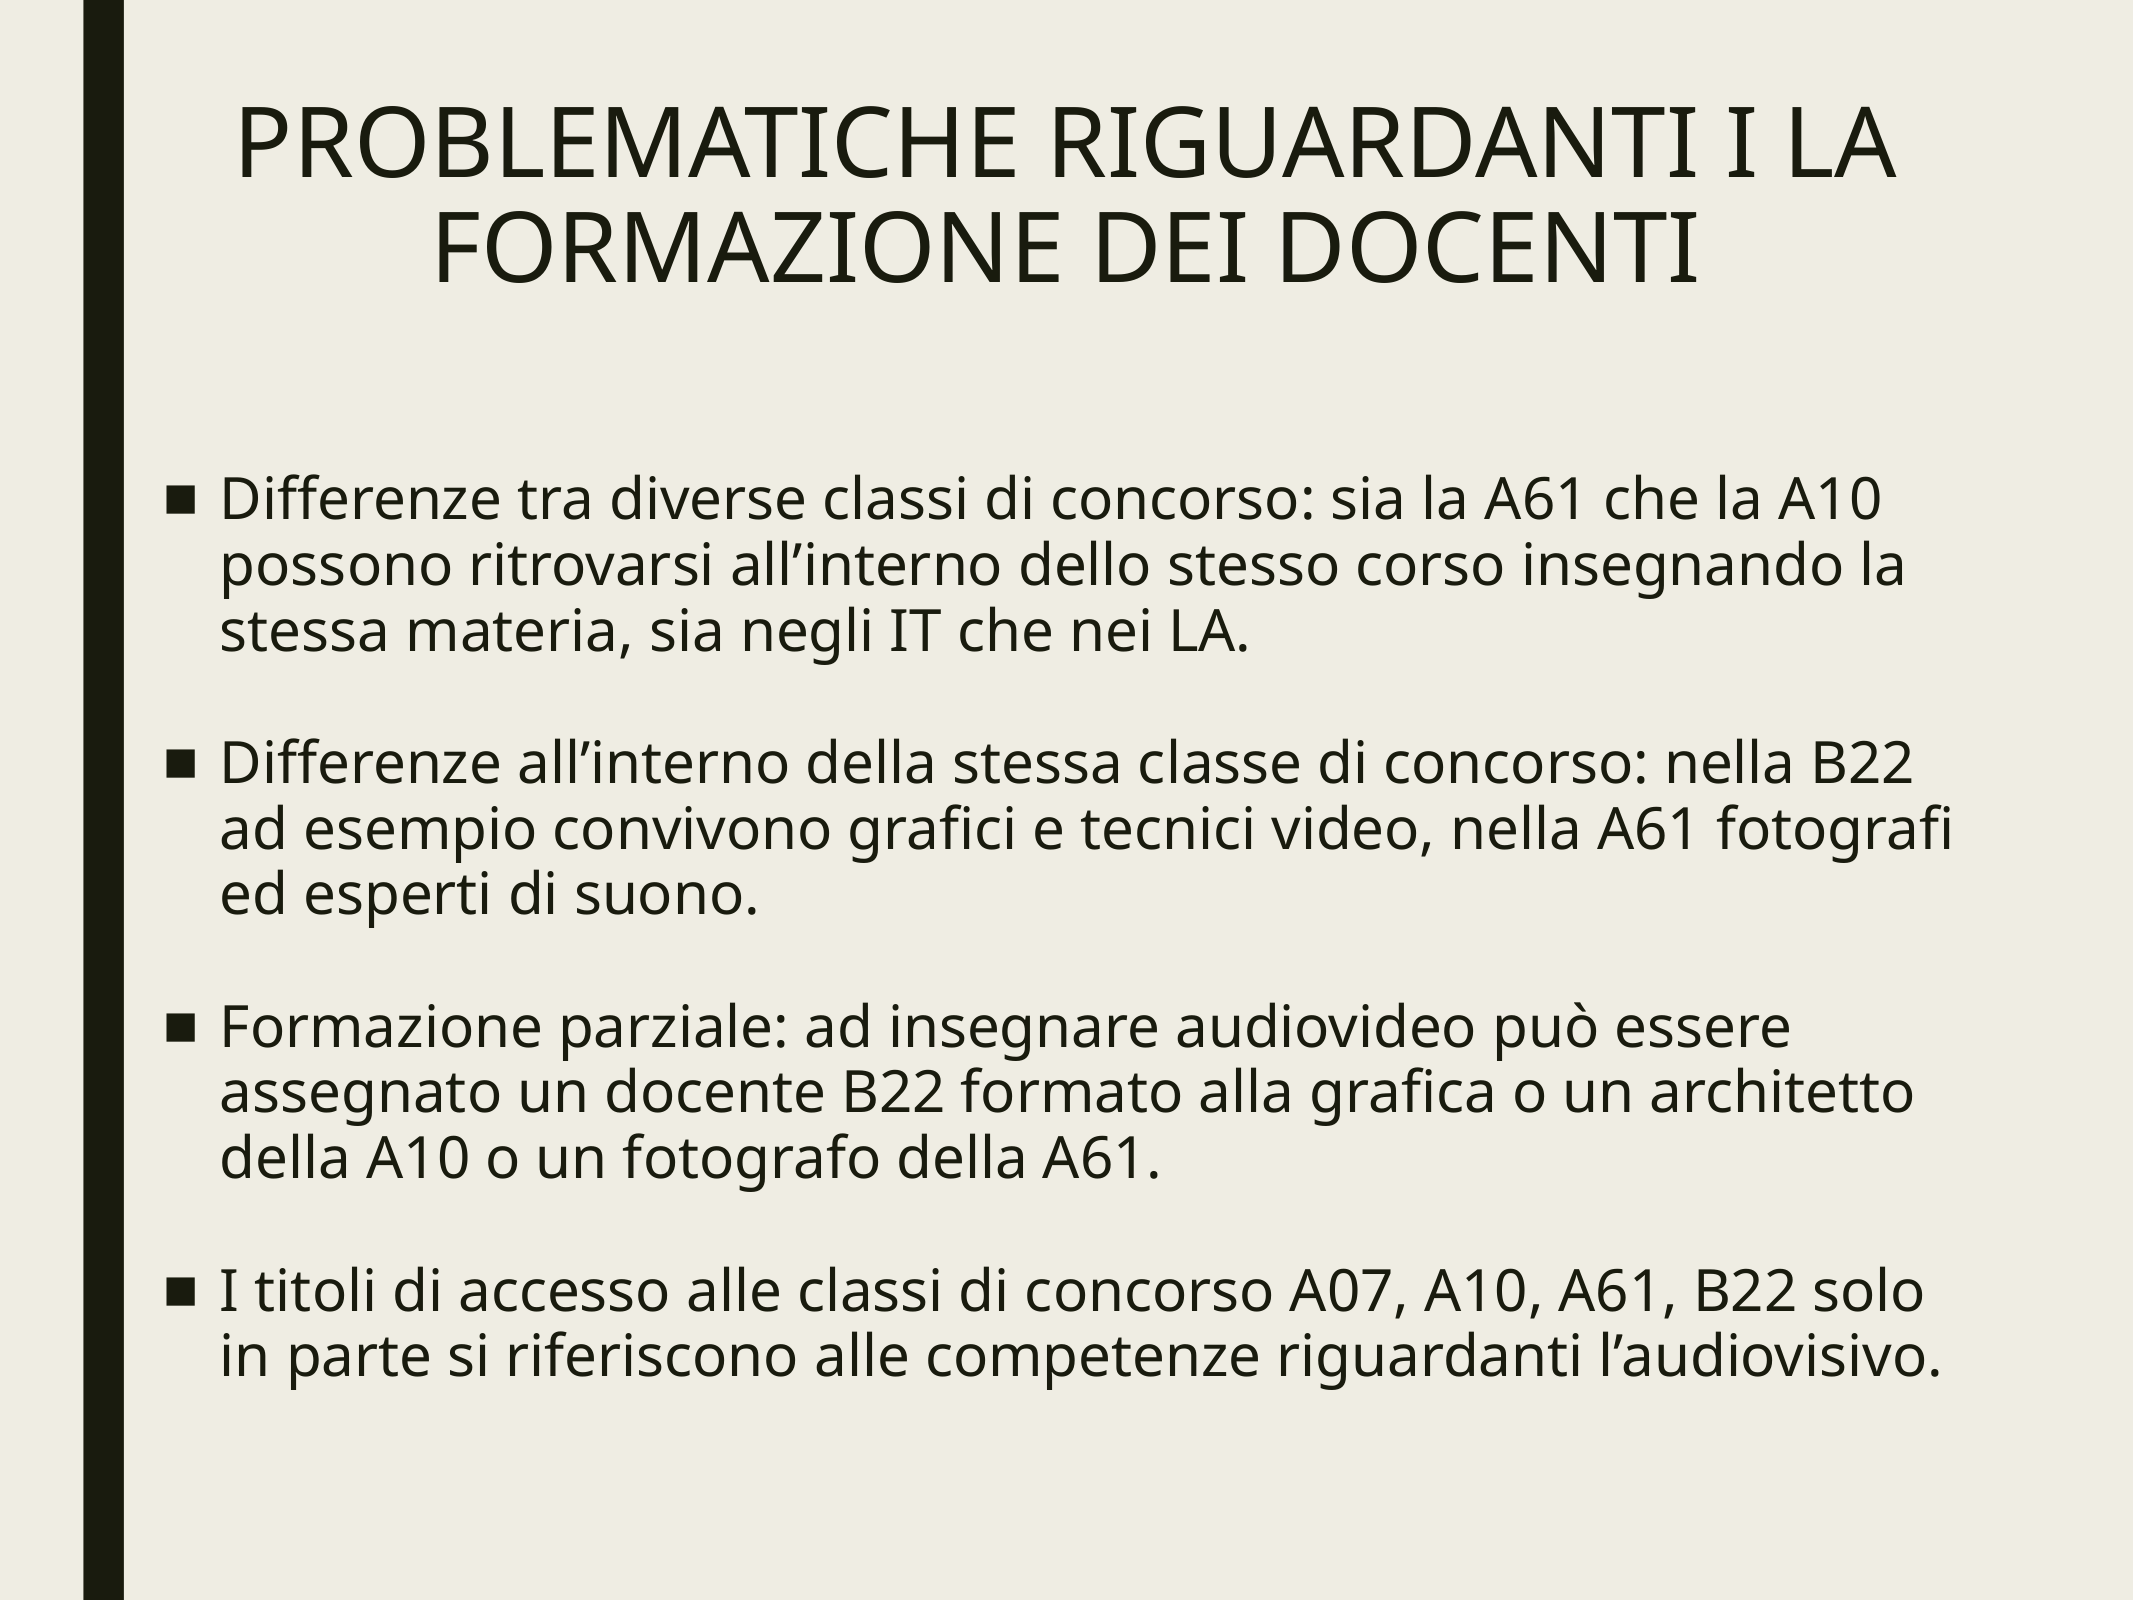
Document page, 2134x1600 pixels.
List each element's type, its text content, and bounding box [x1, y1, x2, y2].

list Differenze tra diverse classi di concorso: sia la A61 che la A10 possono ritrovarsi all’interno dello stesso corso insegnando la stessa materia, sia negli IT che nei LA. Differenze all’interno della stessa classe di concorso: nella B22 ad esempio convivono grafici e tecnici video, nella A61 fotografi ed esperti di suono. Formazione parziale: ad insegnare audiovideo può essere assegnato un docente B22 formato alla grafica o un architetto della A10 o un fotografo della A61. I titoli di accesso alle classi di concorso A07, A10, A61, B22 solo in parte si riferiscono alle competenze riguardanti l’audiovisivo. [155, 322, 1978, 1457]
title PROBLEMATICHE RIGUARDANTI I LA FORMAZIONE DEI DOCENTI [155, 85, 1978, 322]
